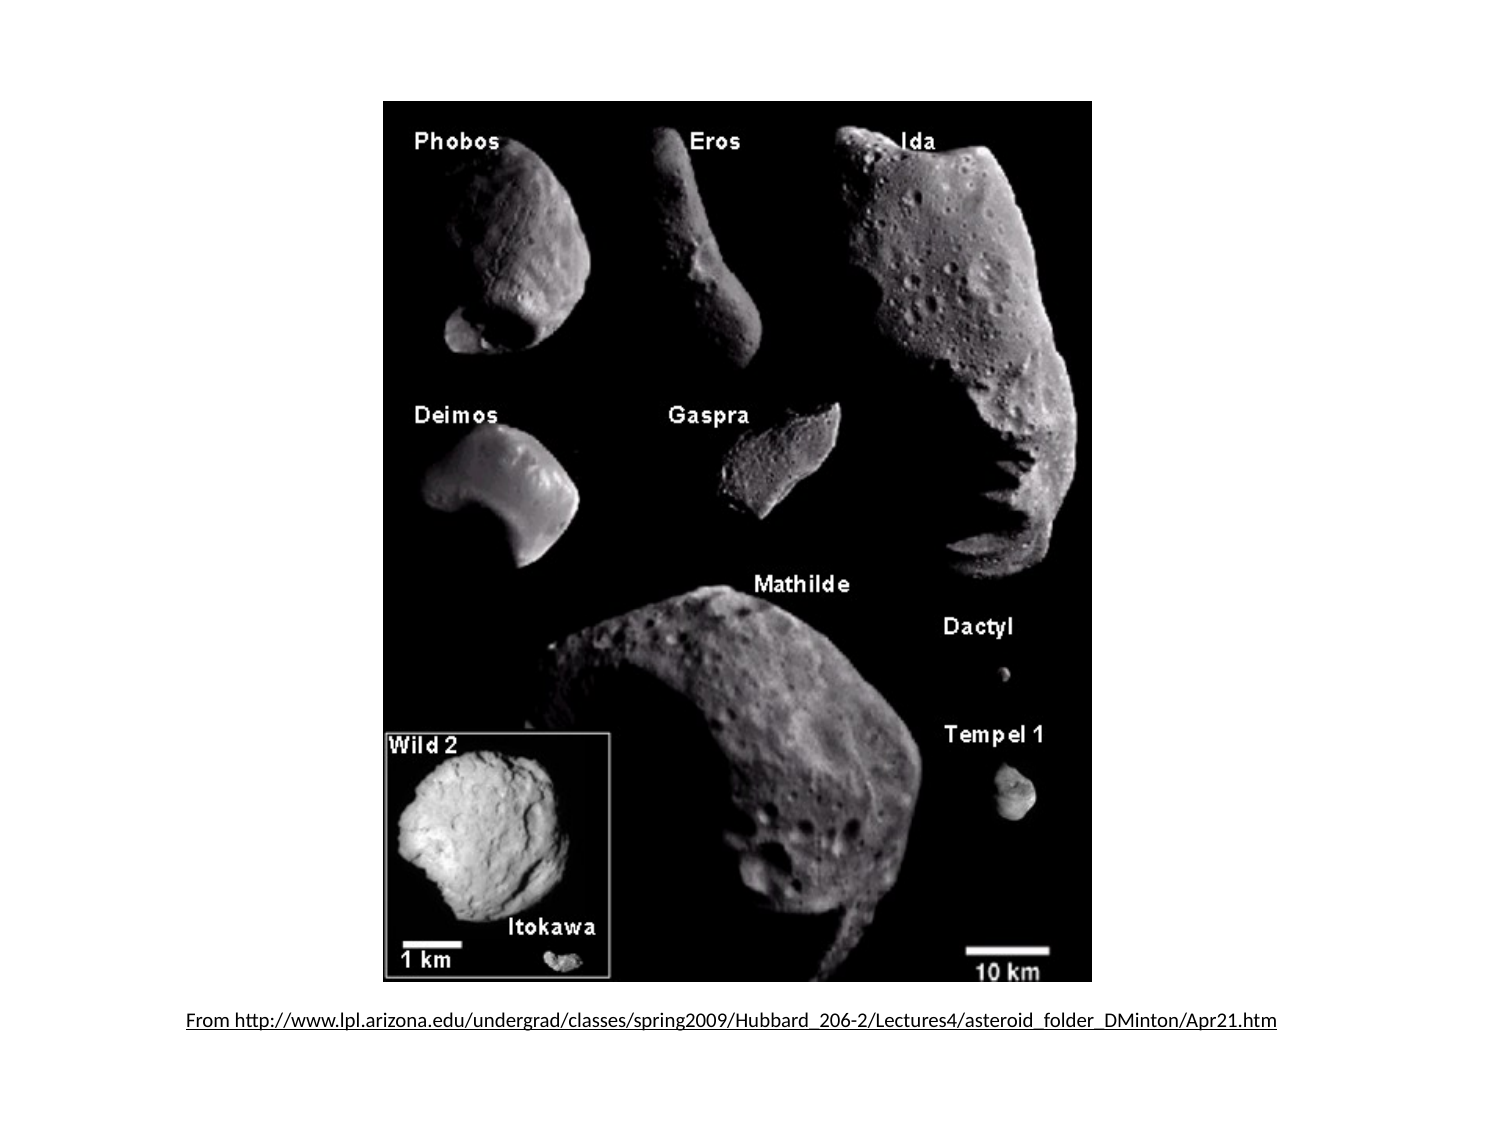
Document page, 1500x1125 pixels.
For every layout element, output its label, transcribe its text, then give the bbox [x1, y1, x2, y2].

text_box From http://www.lpl.arizona.edu/undergrad/classes/spring2009/Hubbard_206-2/Lectures4/asteroid_folder_DMinton/Apr21.htm [171, 999, 1311, 1040]
picture [383, 101, 1092, 982]
